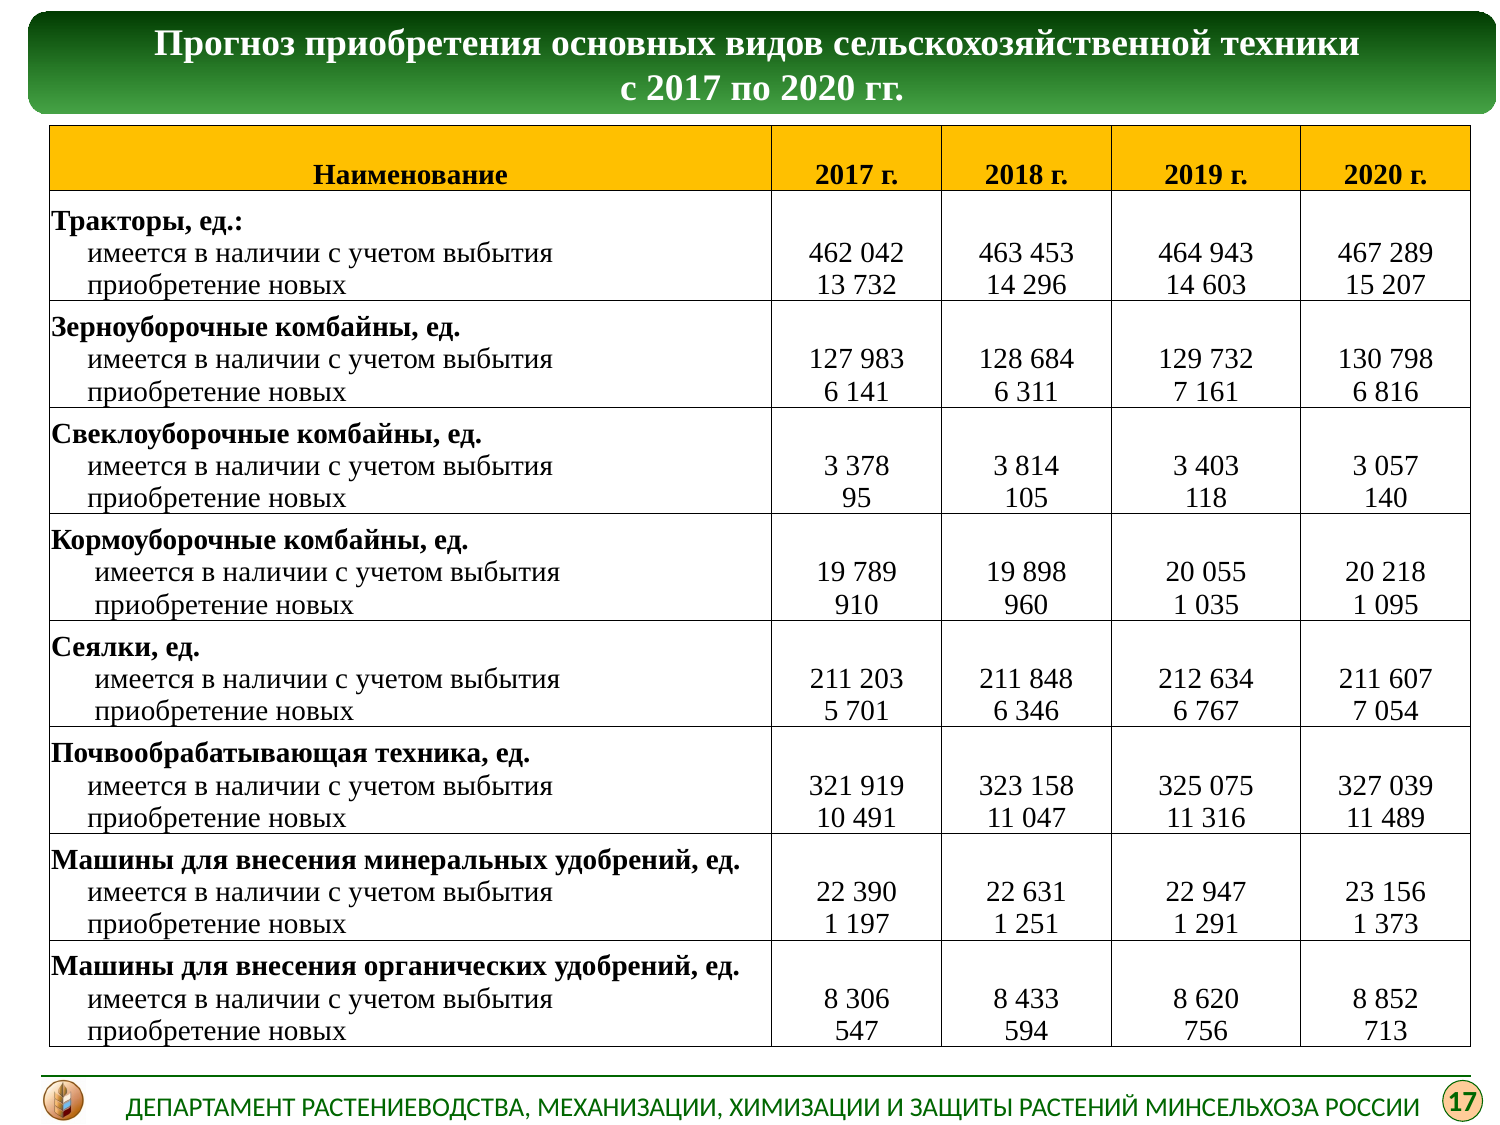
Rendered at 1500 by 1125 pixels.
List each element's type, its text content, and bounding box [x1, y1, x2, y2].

table_cell 323 158 11 047 [942, 727, 1111, 833]
table_cell 8 852 713 [1301, 941, 1470, 1046]
table_header 2018 г. [942, 126, 1111, 190]
table_cell 464 943 14 603 [1112, 191, 1300, 300]
table_cell 22 947 1 291 [1112, 834, 1300, 940]
table_cell 211 848 6 346 [942, 621, 1111, 726]
table_cell 3 378 95 [772, 408, 941, 513]
table_cell Машины для внесения органических удобрений, ед. имеется в наличии с учетом выбытия приобретение новых [50, 941, 771, 1046]
table_cell 20 218 1 095 [1301, 514, 1470, 620]
table_cell 3 057 140 [1301, 408, 1470, 513]
table_header Наименование [50, 126, 771, 190]
text_box [1446, 1112, 1480, 1122]
table_cell 19 898 960 [942, 514, 1111, 620]
table_header 2017 г. [772, 126, 941, 190]
table_cell 22 390 1 197 [772, 834, 941, 940]
table_cell 128 684 6 311 [942, 301, 1111, 407]
table_cell 8 306 547 [772, 941, 941, 1046]
table_cell 129 732 7 161 [1112, 301, 1300, 407]
table_cell Машины для внесения минеральных удобрений, ед. имеется в наличии с учетом выбытия приобретение новых [50, 834, 771, 940]
table_cell 211 607 7 054 [1301, 621, 1470, 726]
table_cell 8 433 594 [942, 941, 1111, 1046]
picture [41, 1077, 86, 1125]
table_cell 3 403 118 [1112, 408, 1300, 513]
table_cell 467 289 15 207 [1301, 191, 1470, 300]
table_cell 130 798 6 816 [1301, 301, 1470, 407]
table_cell 462 042 13 732 [772, 191, 941, 300]
table_cell Свеклоуборочные комбайны, ед. имеется в наличии с учетом выбытия приобретение новых [50, 408, 771, 513]
table_cell 3 814 105 [942, 408, 1111, 513]
text_box 17 [1435, 1088, 1500, 1112]
table_cell 325 075 11 316 [1112, 727, 1300, 833]
table_cell Кормоуборочные комбайны, ед. имеется в наличии с учетом выбытия приобретение новых [50, 514, 771, 620]
table_cell 22 631 1 251 [942, 834, 1111, 940]
table_cell 212 634 6 767 [1112, 621, 1300, 726]
table_cell Тракторы, ед.: имеется в наличии с учетом выбытия приобретение новых [50, 191, 771, 300]
table_cell 8 620 756 [1112, 941, 1300, 1046]
table_cell Сеялки, ед. имеется в наличии с учетом выбытия приобретение новых [50, 621, 771, 726]
text_box [1447, 1082, 1478, 1088]
table_cell Почвообрабатывающая техника, ед. имеется в наличии с учетом выбытия приобретение новых [50, 727, 771, 833]
table_cell 463 453 14 296 [942, 191, 1111, 300]
table_header 2020 г. [1301, 126, 1470, 190]
text_box ДЕПАРТАМЕНТ РАСТЕНИЕВОДСТВА, МЕХАНИЗАЦИИ, ХИМИЗАЦИИ И ЗАЩИТЫ РАСТЕНИЙ МИНСЕЛЬХОЗА РОССИИ [110, 1083, 1435, 1125]
table_cell 23 156 1 373 [1301, 834, 1470, 940]
table_cell 20 055 1 035 [1112, 514, 1300, 620]
table_cell 19 789 910 [772, 514, 941, 620]
text_box Прогноз приобретения основных видов сельскохозяйственной техники с 2017 по 2020 гг. [28, 11, 1496, 114]
table_header 2019 г. [1112, 126, 1300, 190]
table_cell 127 983 6 141 [772, 301, 941, 407]
table_cell 211 203 5 701 [772, 621, 941, 726]
table_cell 321 919 10 491 [772, 727, 941, 833]
table_cell 327 039 11 489 [1301, 727, 1470, 833]
table_cell Зерноуборочные комбайны, ед. имеется в наличии с учетом выбытия приобретение новых [50, 301, 771, 407]
